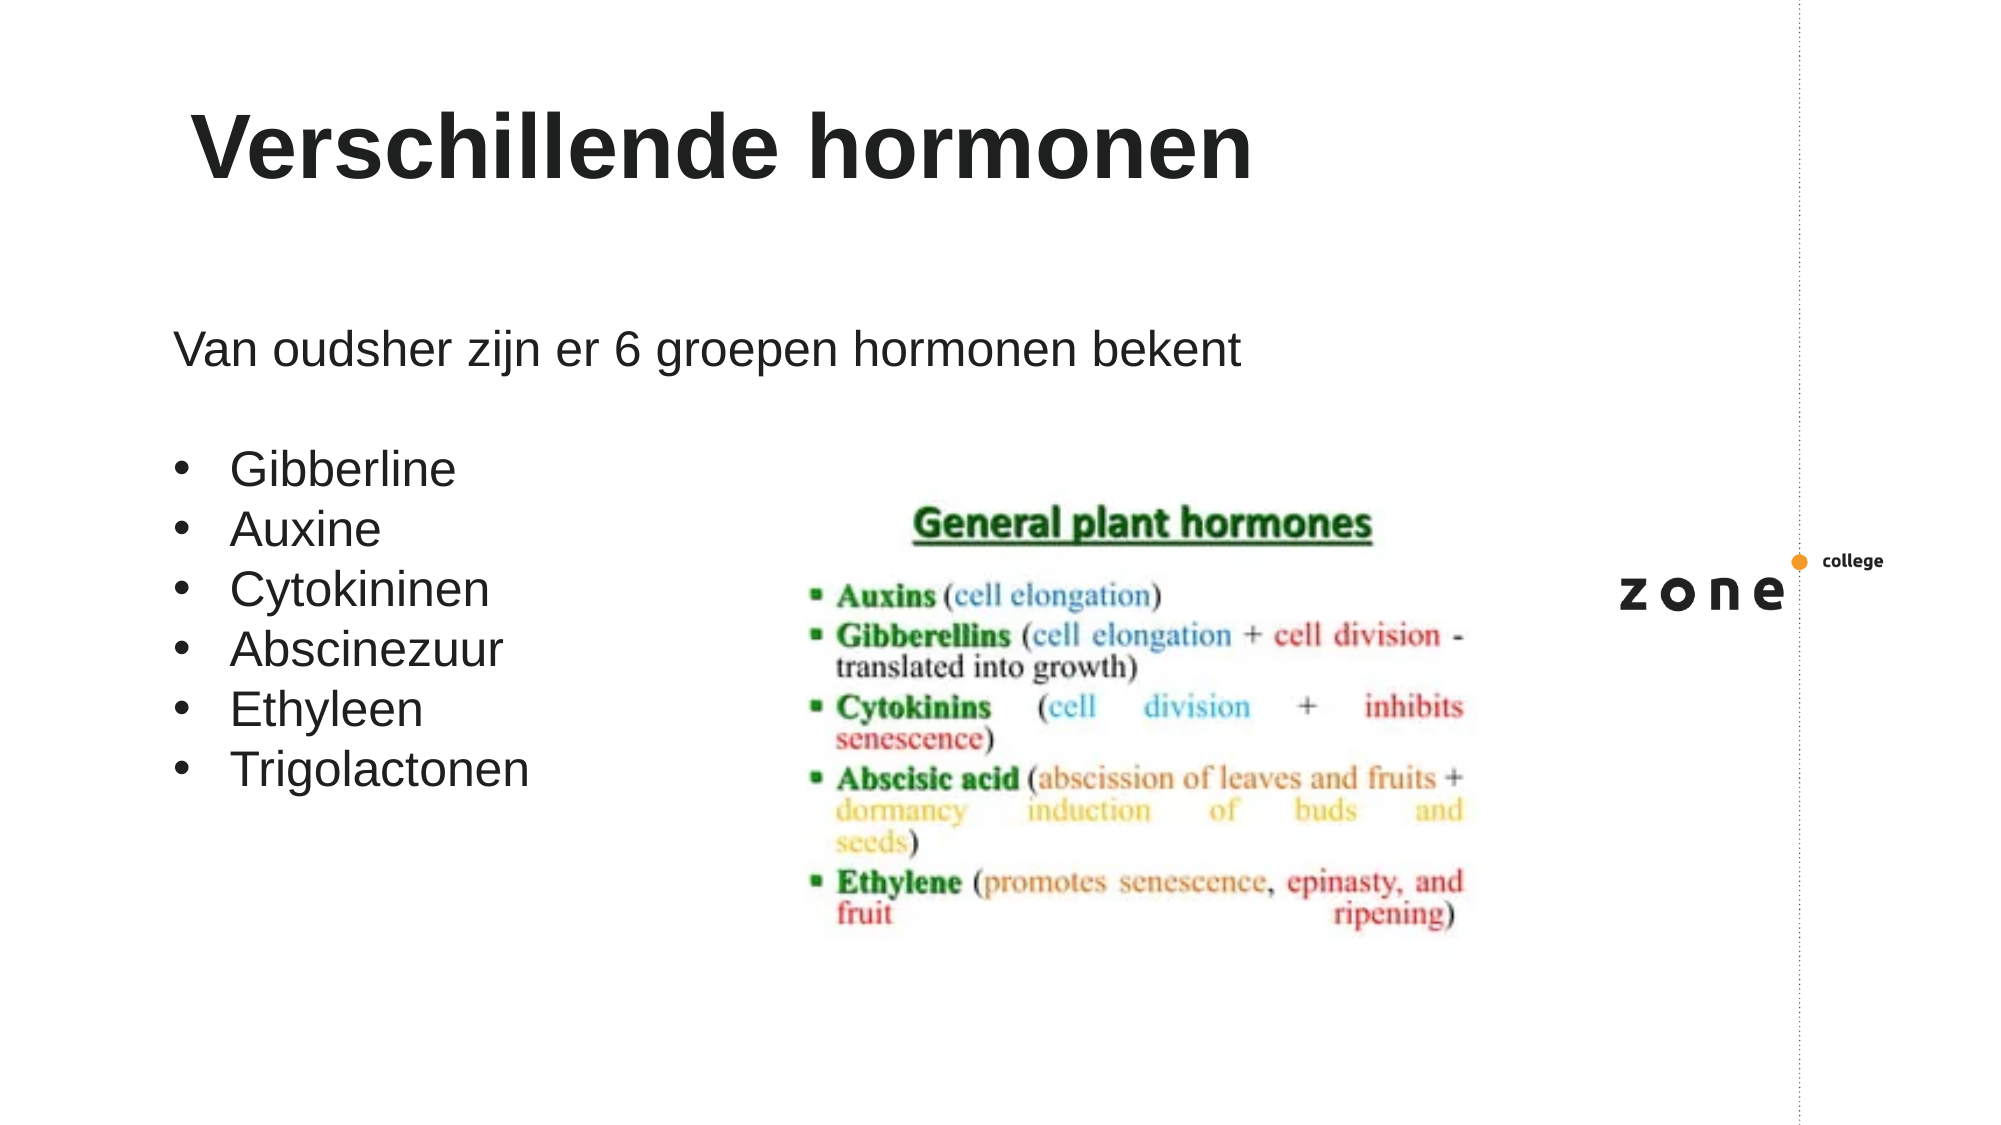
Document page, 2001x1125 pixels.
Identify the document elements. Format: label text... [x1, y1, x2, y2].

list Van oudsher zijn er 6 groepen hormonen bekent Gibberline Auxine Cytokininen Abscinezuur Ethyleen Trigolactonen [173, 316, 1661, 1031]
title Verschillende hormonen [190, 99, 1661, 316]
picture [1596, 0, 2001, 1125]
picture [770, 454, 1515, 1013]
